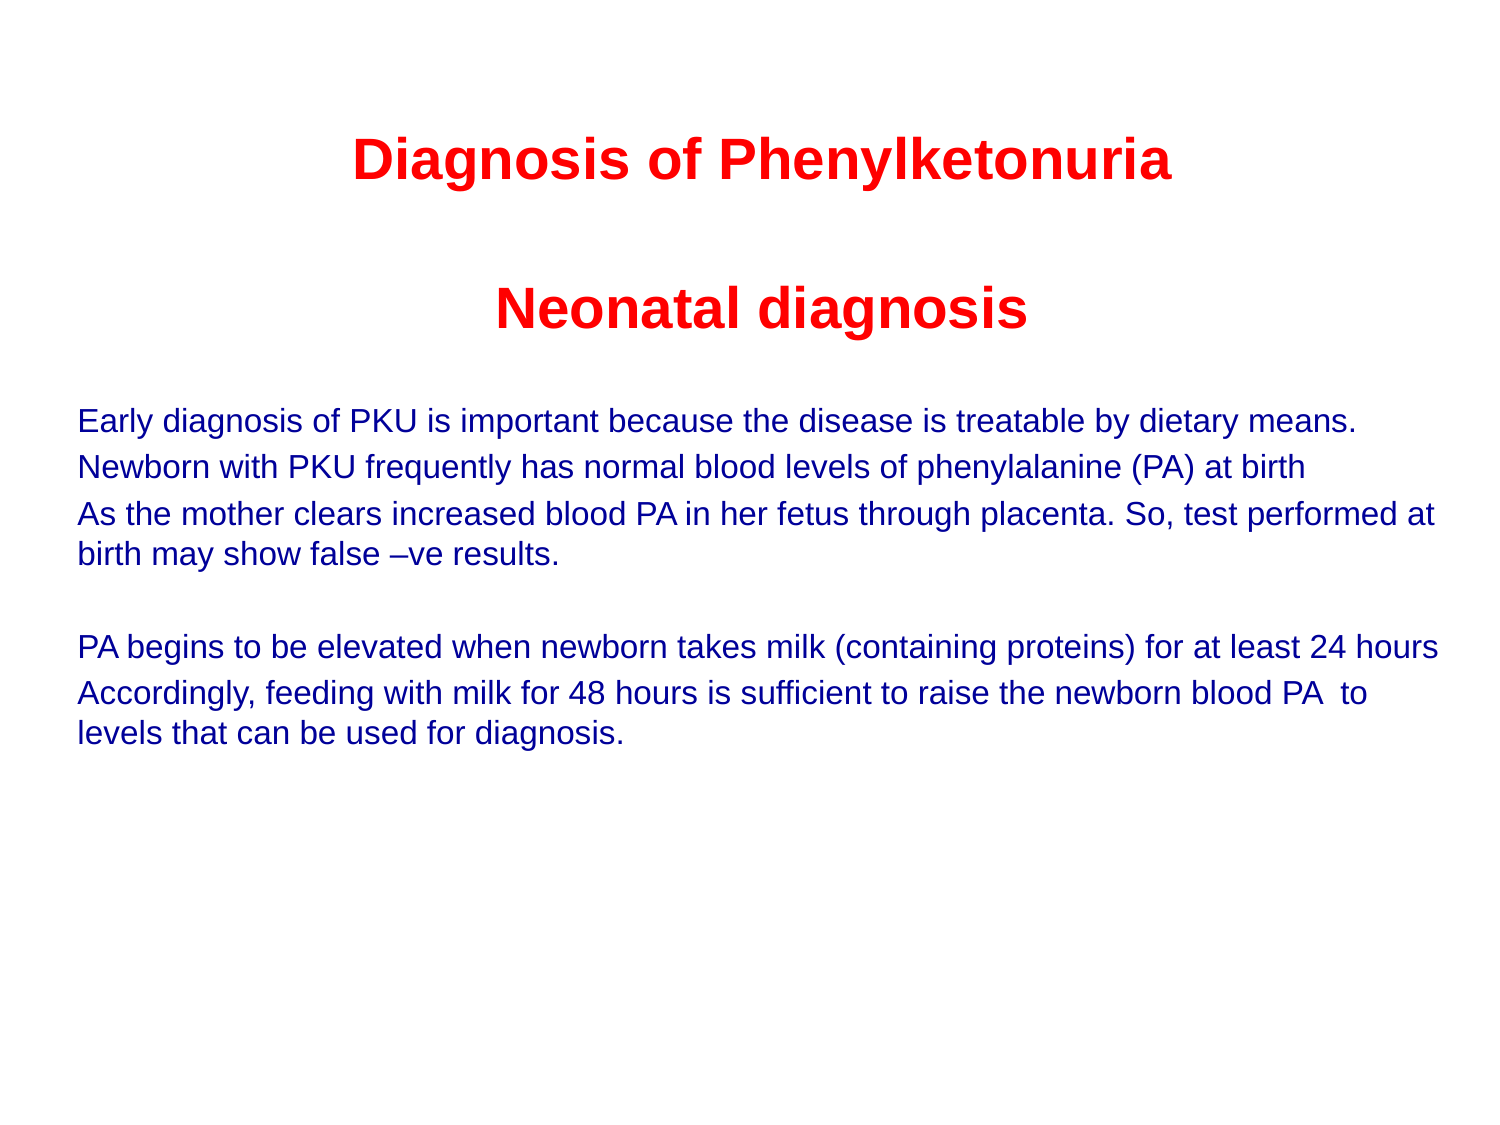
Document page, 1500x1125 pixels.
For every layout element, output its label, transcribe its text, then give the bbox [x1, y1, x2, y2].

title Diagnosis of Phenylketonuria [87, 62, 1438, 250]
list Neonatal diagnosis Early diagnosis of PKU is important because the disease is treatable by dietary means. Newborn with PKU frequently has normal blood levels of phenylalanine (PA) at birth As the mother clears increased blood PA in her fetus through placenta. So, test performed at birth may show false –ve results. PA begins to be elevated when newborn takes milk (containing proteins) for at least 24 hours Accordingly, feeding with milk for 48 hours is sufficient to raise the newborn blood PA to levels that can be used for diagnosis. [62, 262, 1463, 1005]
